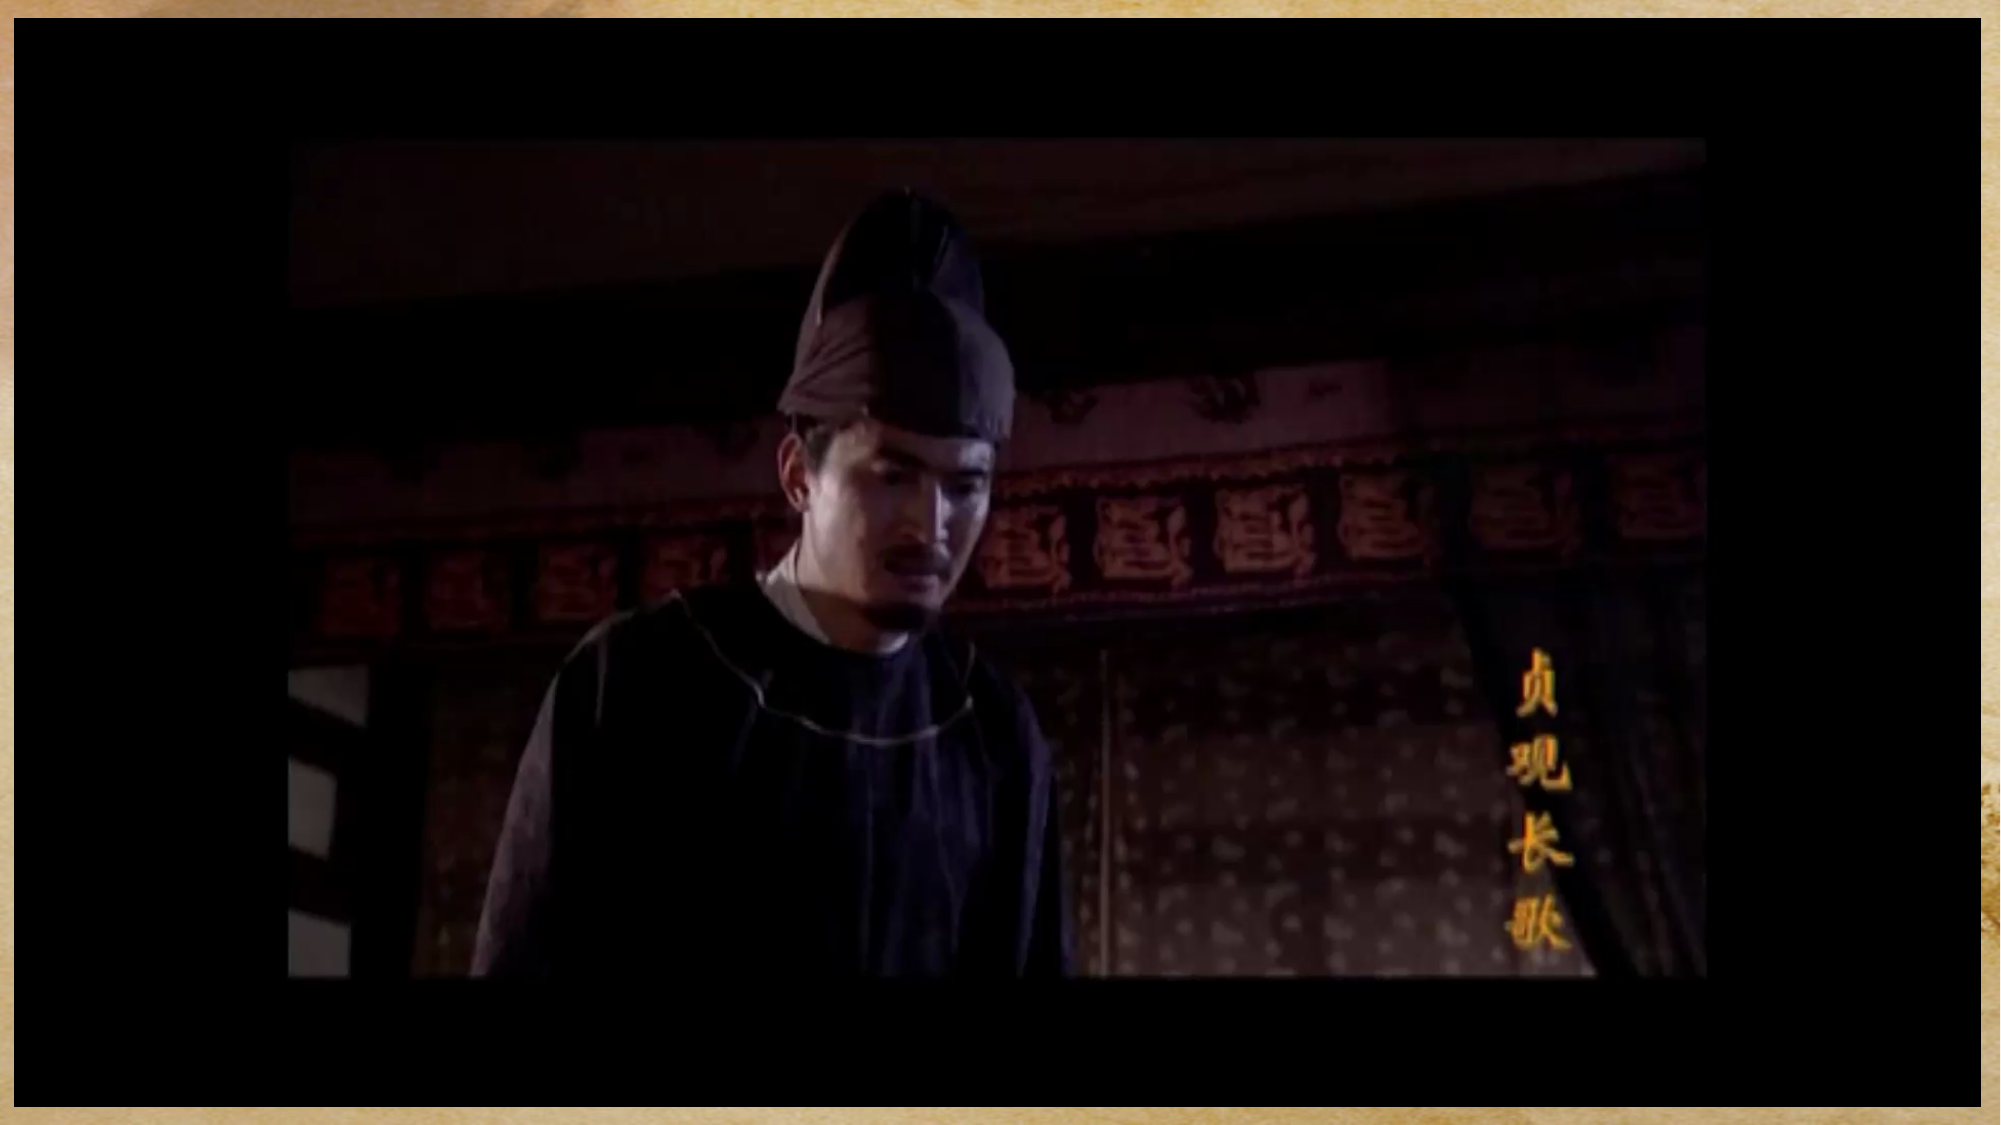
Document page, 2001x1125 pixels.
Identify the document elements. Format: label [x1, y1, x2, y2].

list [13, 17, 1982, 1108]
picture [0, 0, 2001, 1125]
